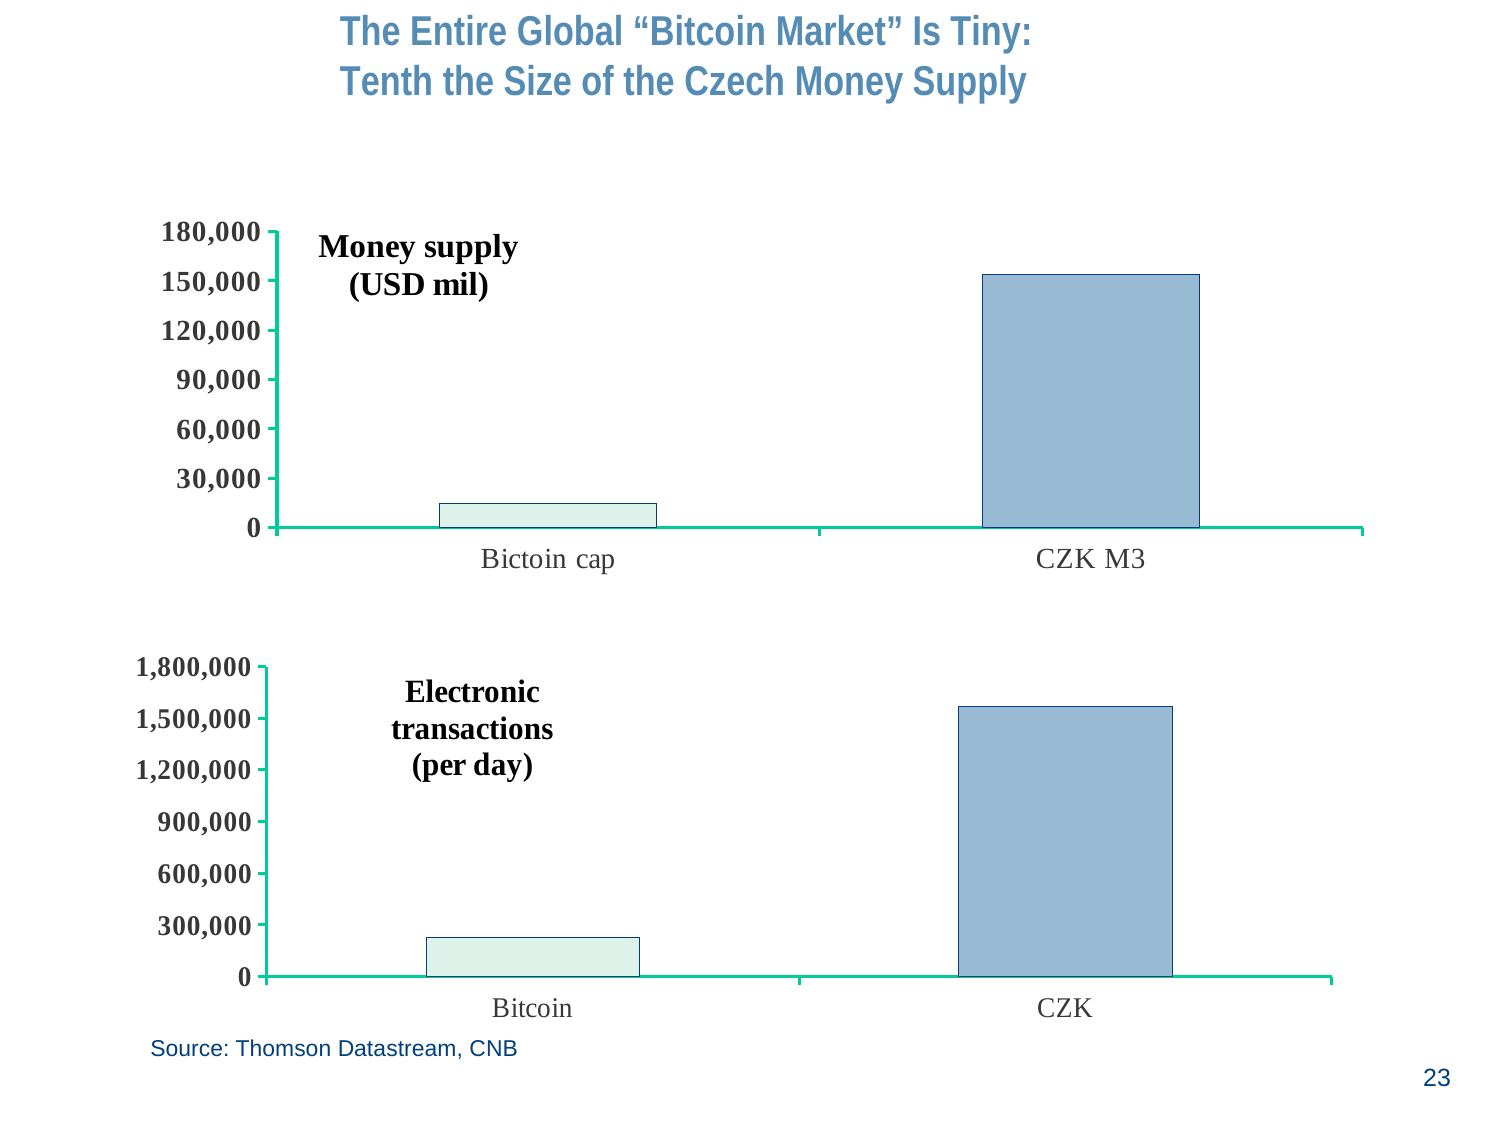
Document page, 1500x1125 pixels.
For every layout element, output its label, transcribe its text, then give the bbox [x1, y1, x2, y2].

chart [135, 633, 1365, 1024]
slide_number 23 [1116, 1047, 1467, 1107]
text_box Source: Thomson Datastream, CNB [135, 1031, 1176, 1068]
chart [135, 195, 1365, 599]
title The Entire Global “Bitcoin Market” Is Tiny: Tenth the Size of the Czech Money Supply [324, 12, 1294, 96]
